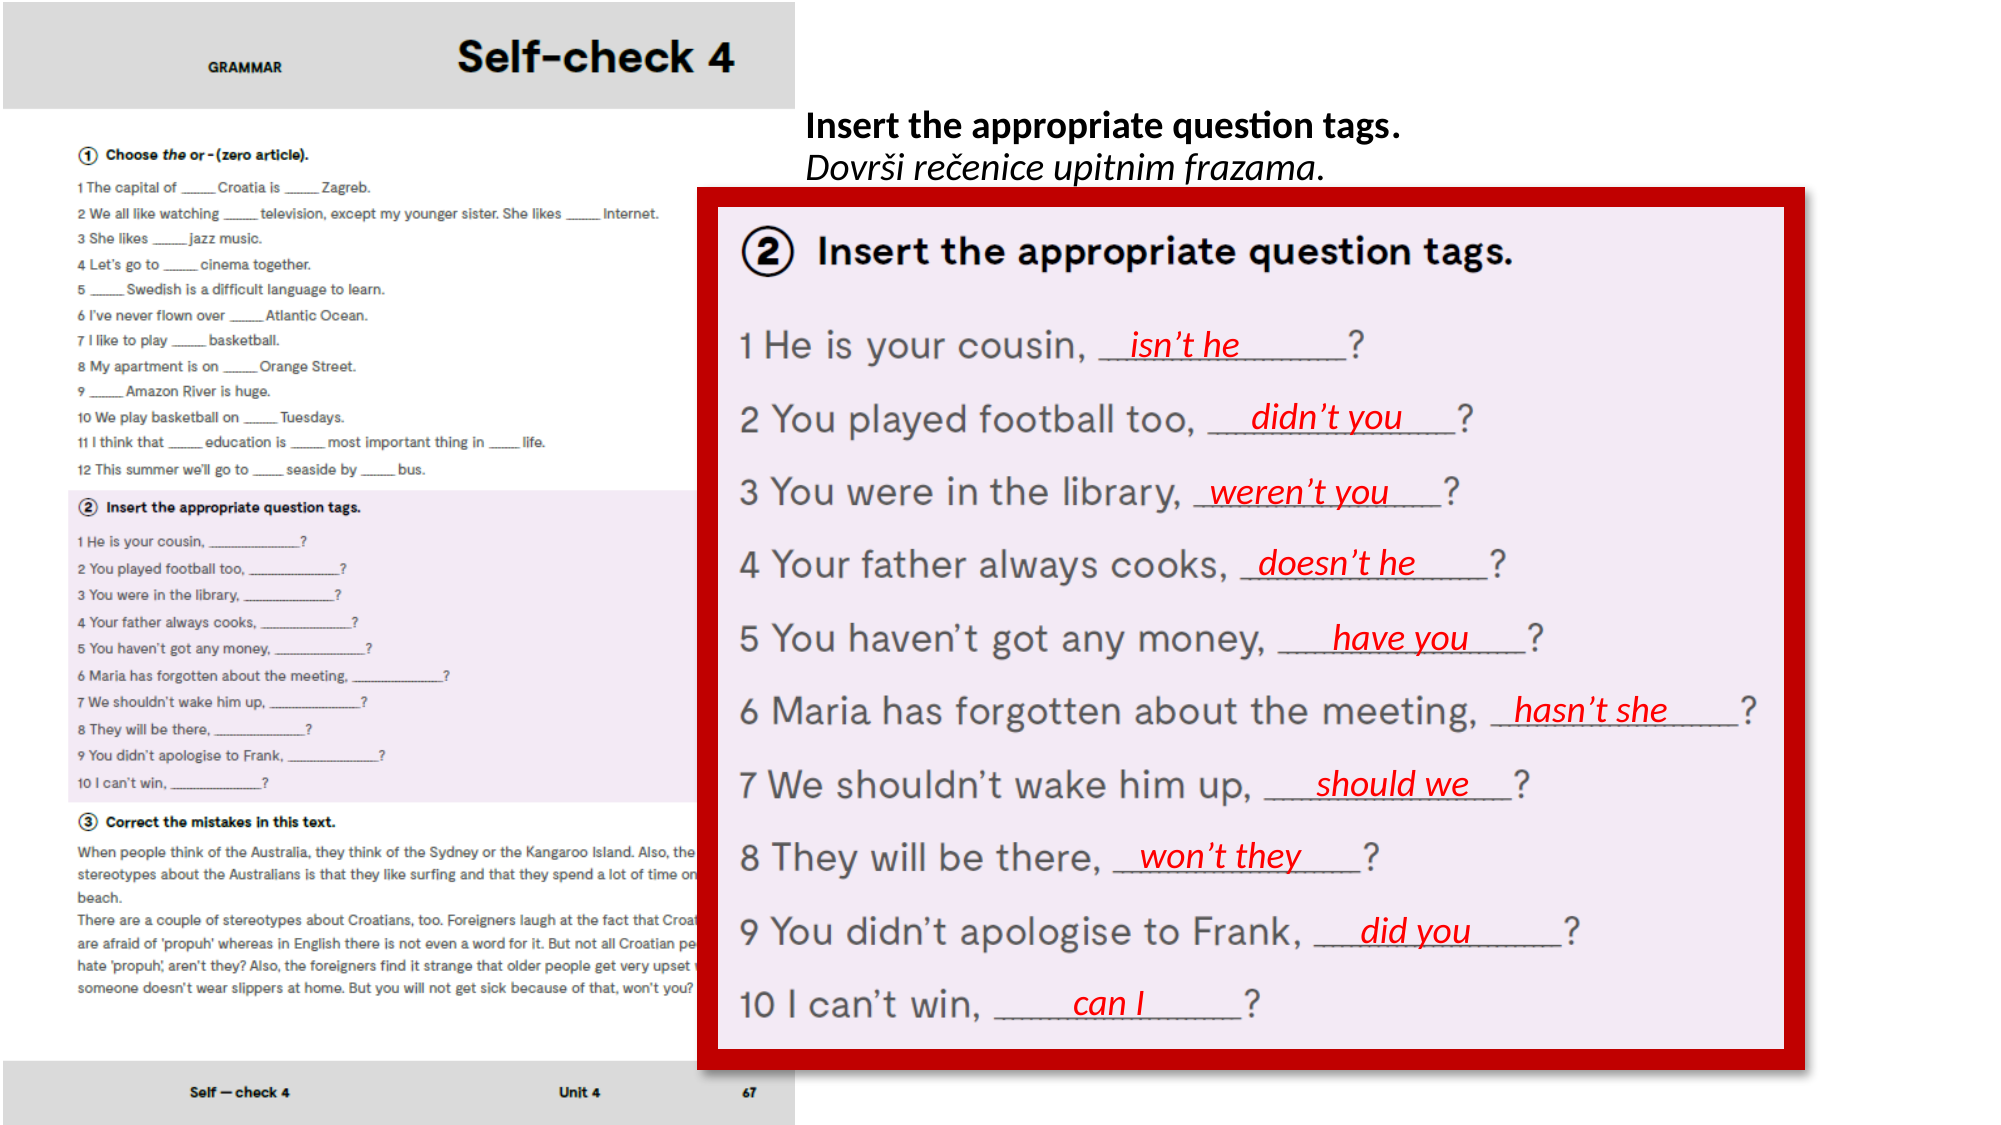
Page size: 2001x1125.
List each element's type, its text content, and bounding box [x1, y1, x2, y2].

picture [3, 2, 1784, 1125]
text_box Insert the appropriate question tags. Dovrši rečenice upitnim frazama. [795, 96, 1935, 244]
